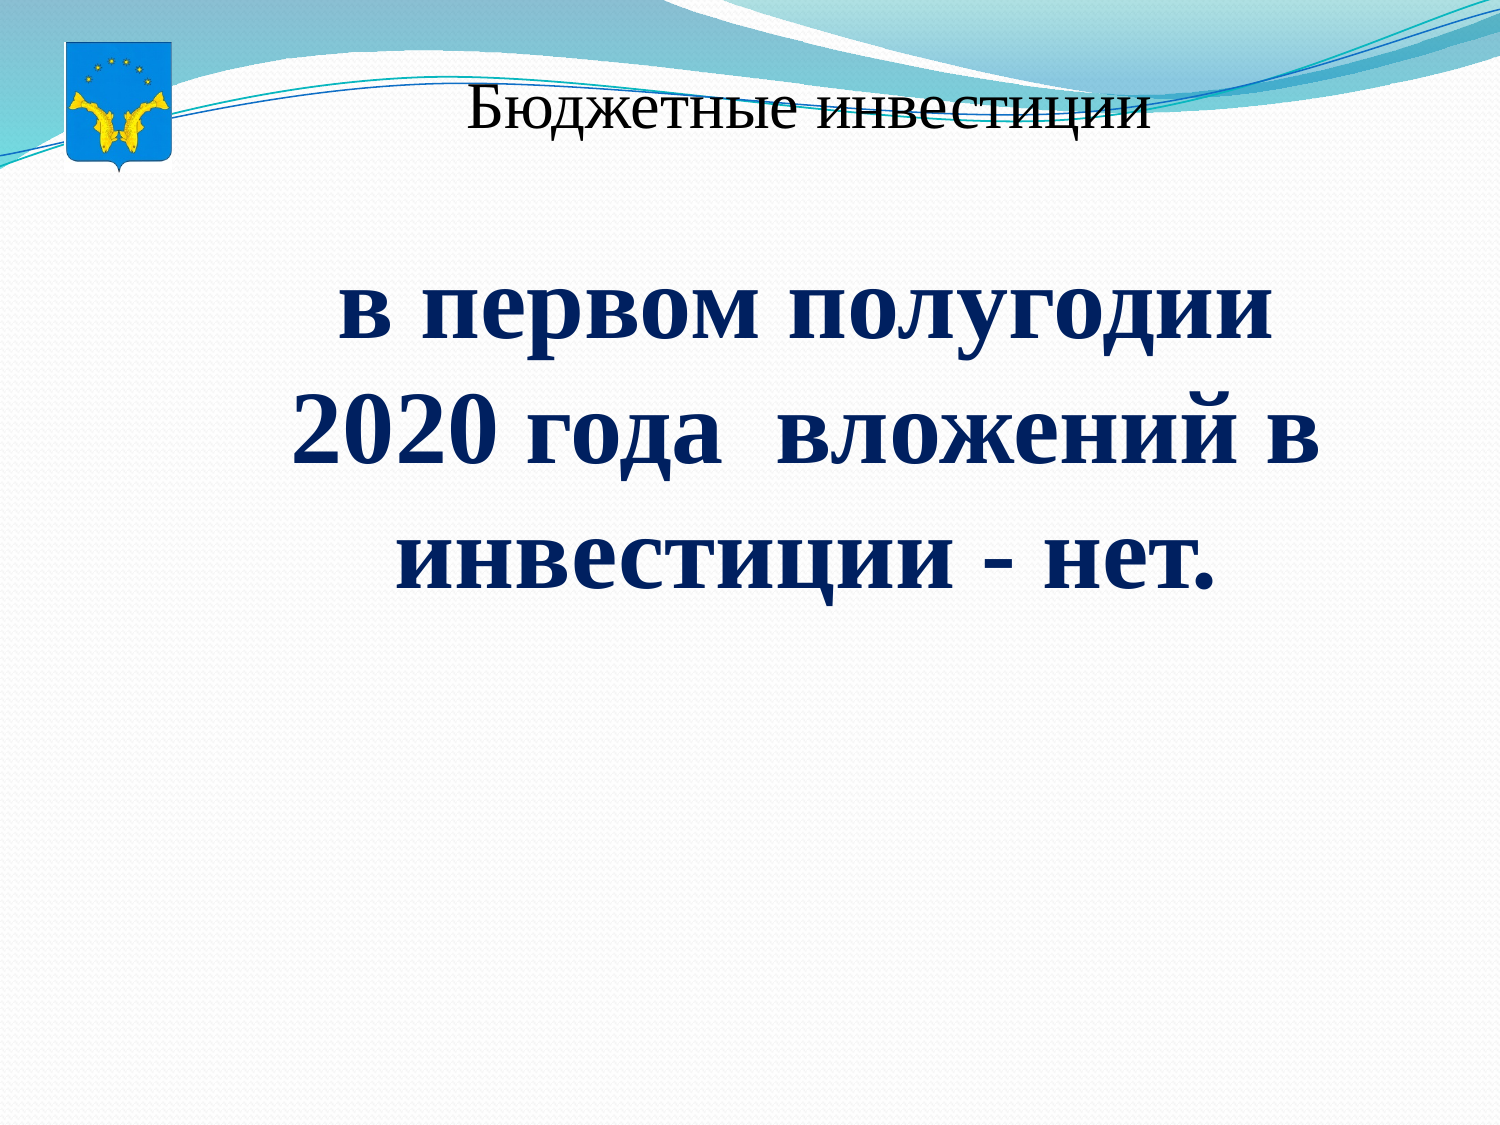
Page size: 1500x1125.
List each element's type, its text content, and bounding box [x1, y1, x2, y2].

picture [64, 42, 172, 173]
title в первом полугодии 2020 года вложений в инвестиции - нет. [147, 255, 1466, 610]
text_box Бюджетные инвестиции [360, 54, 1259, 150]
